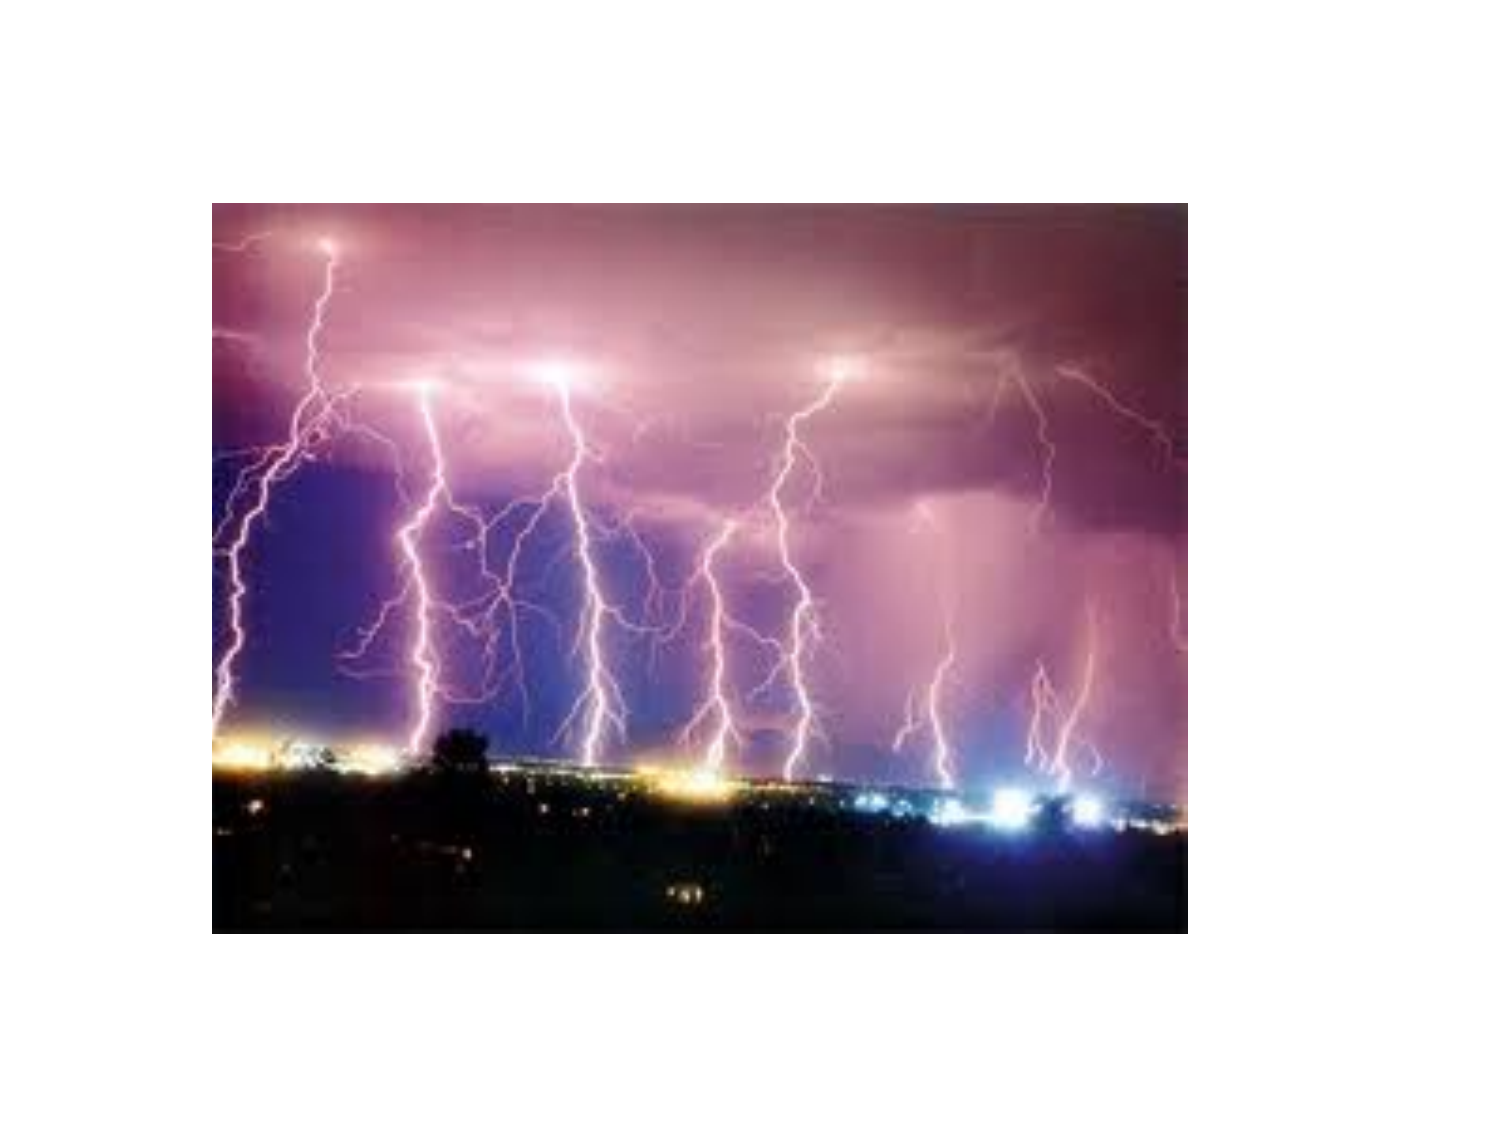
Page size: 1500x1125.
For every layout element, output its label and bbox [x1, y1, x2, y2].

picture [212, 203, 1188, 935]
